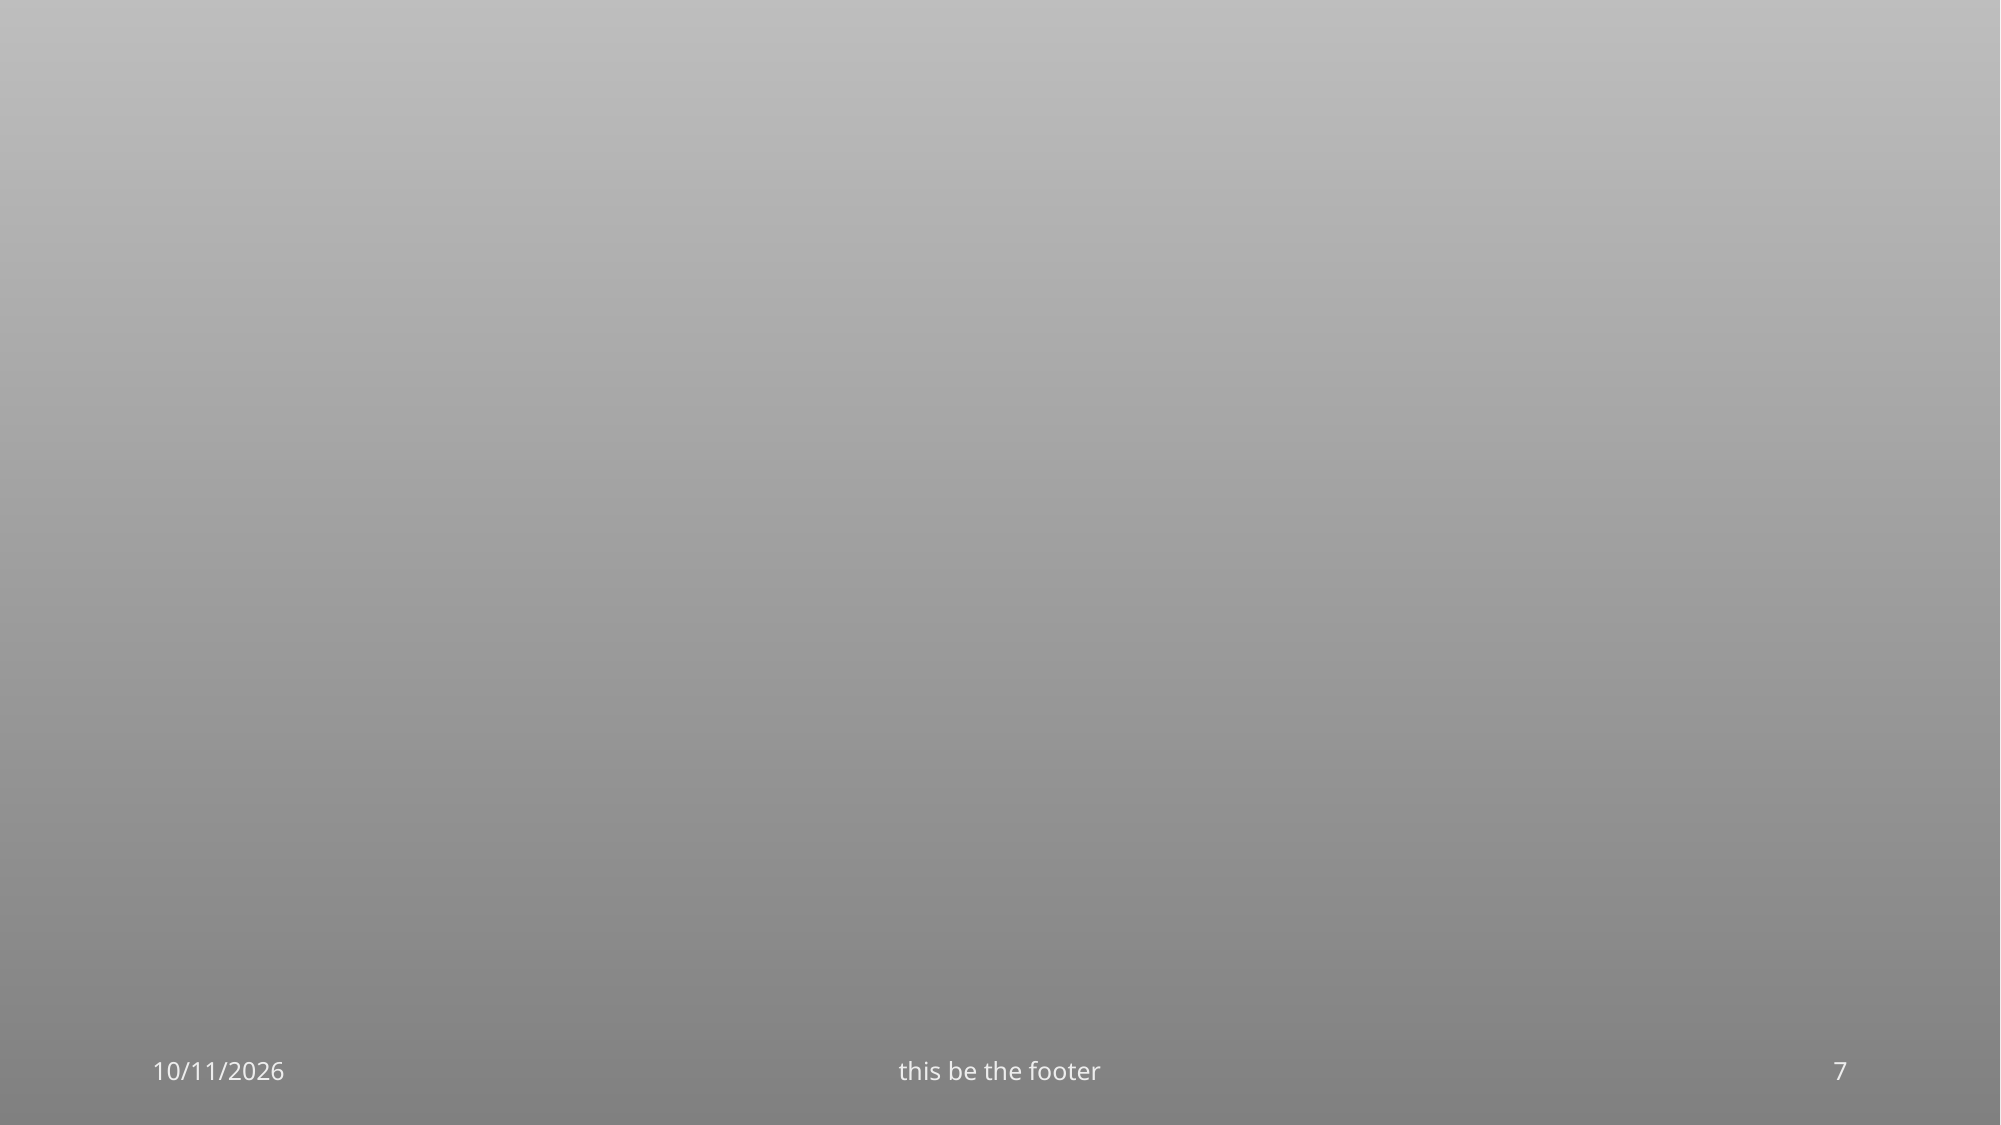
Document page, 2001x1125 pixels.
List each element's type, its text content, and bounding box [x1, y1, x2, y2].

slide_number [137, 1042, 588, 1103]
slide_number ‹#› [1412, 1042, 1863, 1103]
picture [0, 0, 2001, 1125]
footer this be the footer [662, 1042, 1338, 1103]
